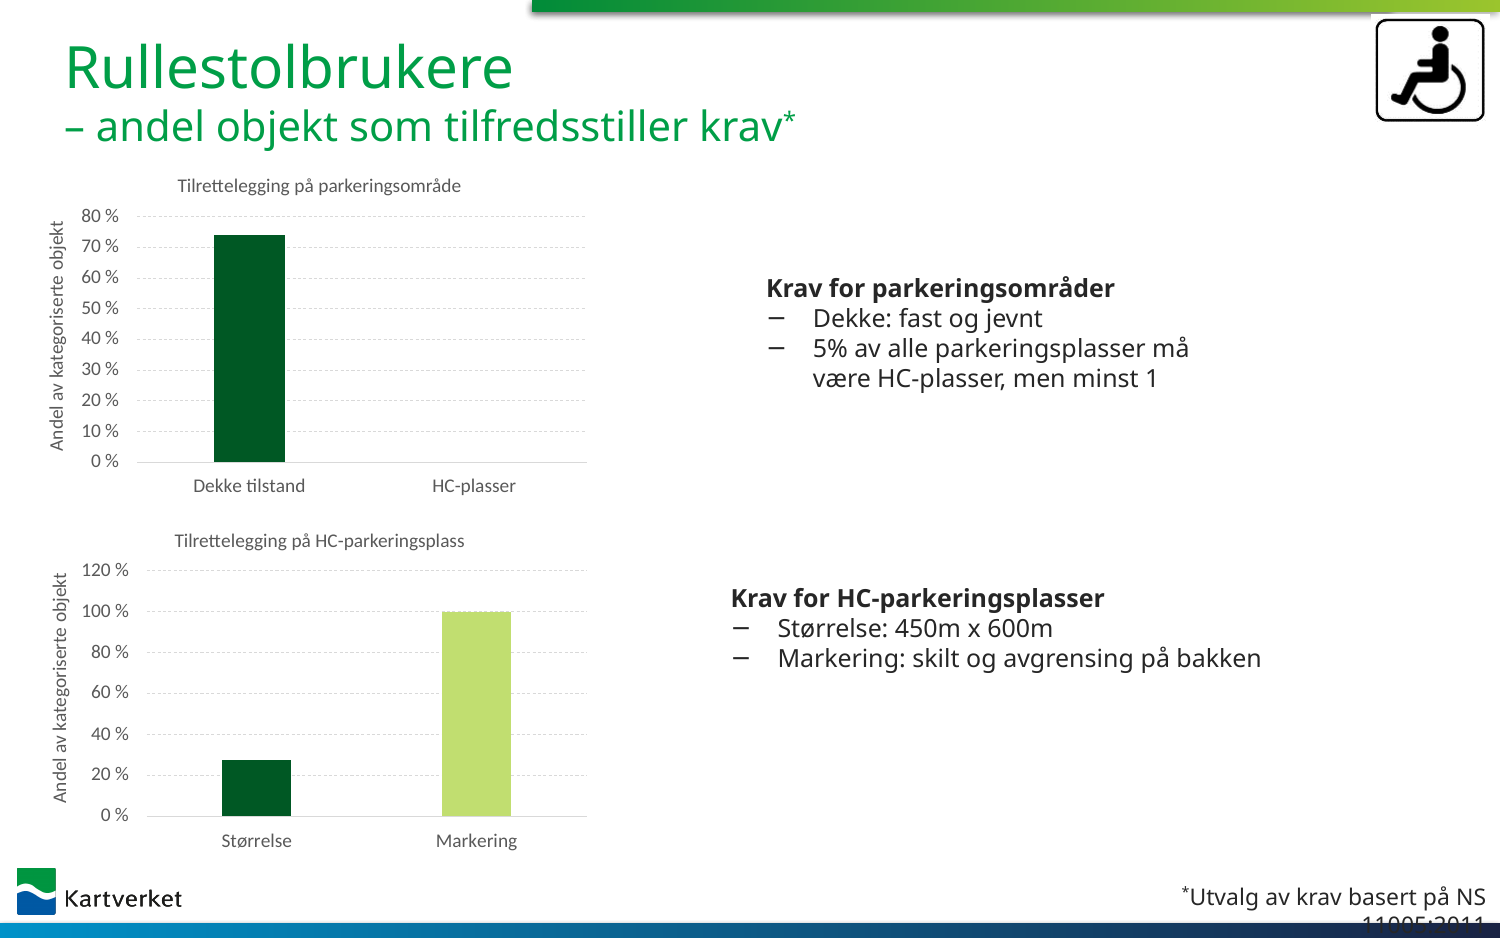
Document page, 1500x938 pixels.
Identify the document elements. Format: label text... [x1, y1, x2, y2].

text_box Krav for parkeringsområder Dekke: fast og jevnt 5% av alle parkeringsplasser må være HC-plasser, men minst 1 [751, 264, 1232, 400]
picture [41, 520, 598, 859]
text_box Krav for HC-parkeringsplasser Størrelse: 450m x 600m Markering: skilt og avgrensing på bakken [715, 574, 1278, 680]
text_box *Utvalg av krav basert på NS 11005:2011 [1068, 873, 1500, 938]
text_box Rullestolbrukere – andel objekt som tilfredsstiller krav* [49, 23, 1431, 158]
picture [41, 166, 598, 505]
picture [1371, 13, 1491, 127]
